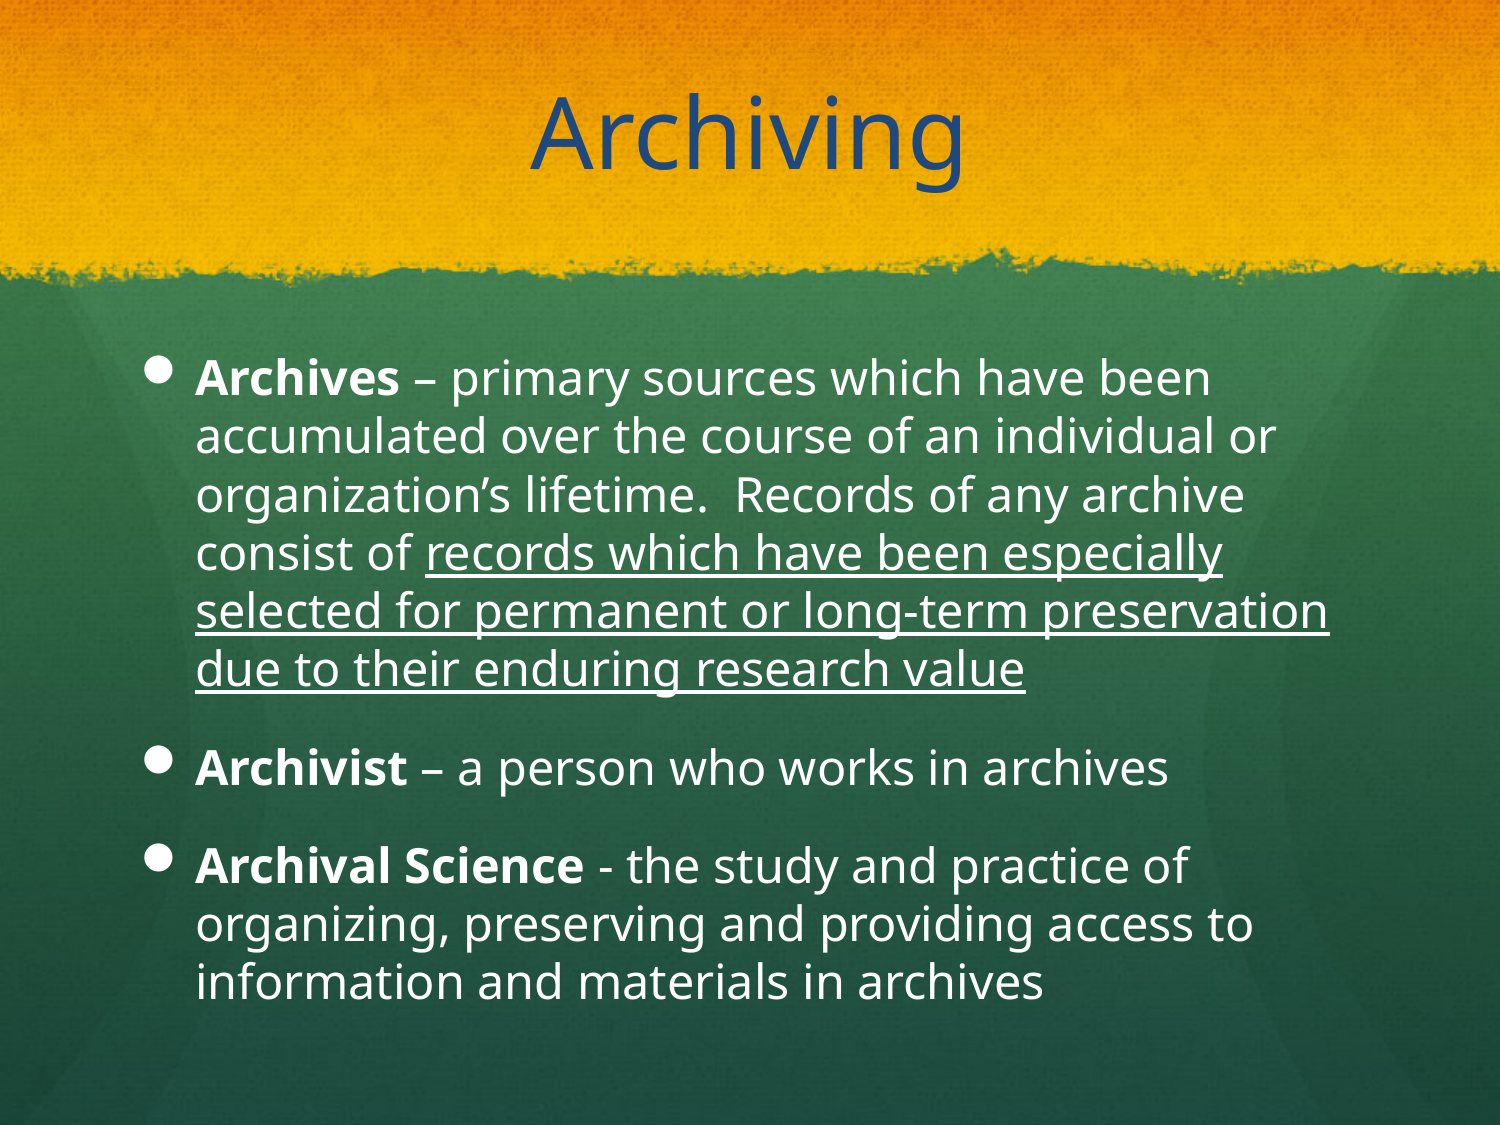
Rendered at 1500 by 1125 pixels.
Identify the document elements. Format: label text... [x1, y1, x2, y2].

picture [0, 0, 1500, 1125]
list Archives – primary sources which have been accumulated over the course of an individual or organization’s lifetime. Records of any archive consist of records which have been especially selected for permanent or long-term preservation due to their enduring research value Archivist – a person who works in archives Archival Science - the study and practice of organizing, preserving and providing access to information and materials in archives [125, 339, 1375, 1026]
title Archiving [125, 13, 1375, 246]
